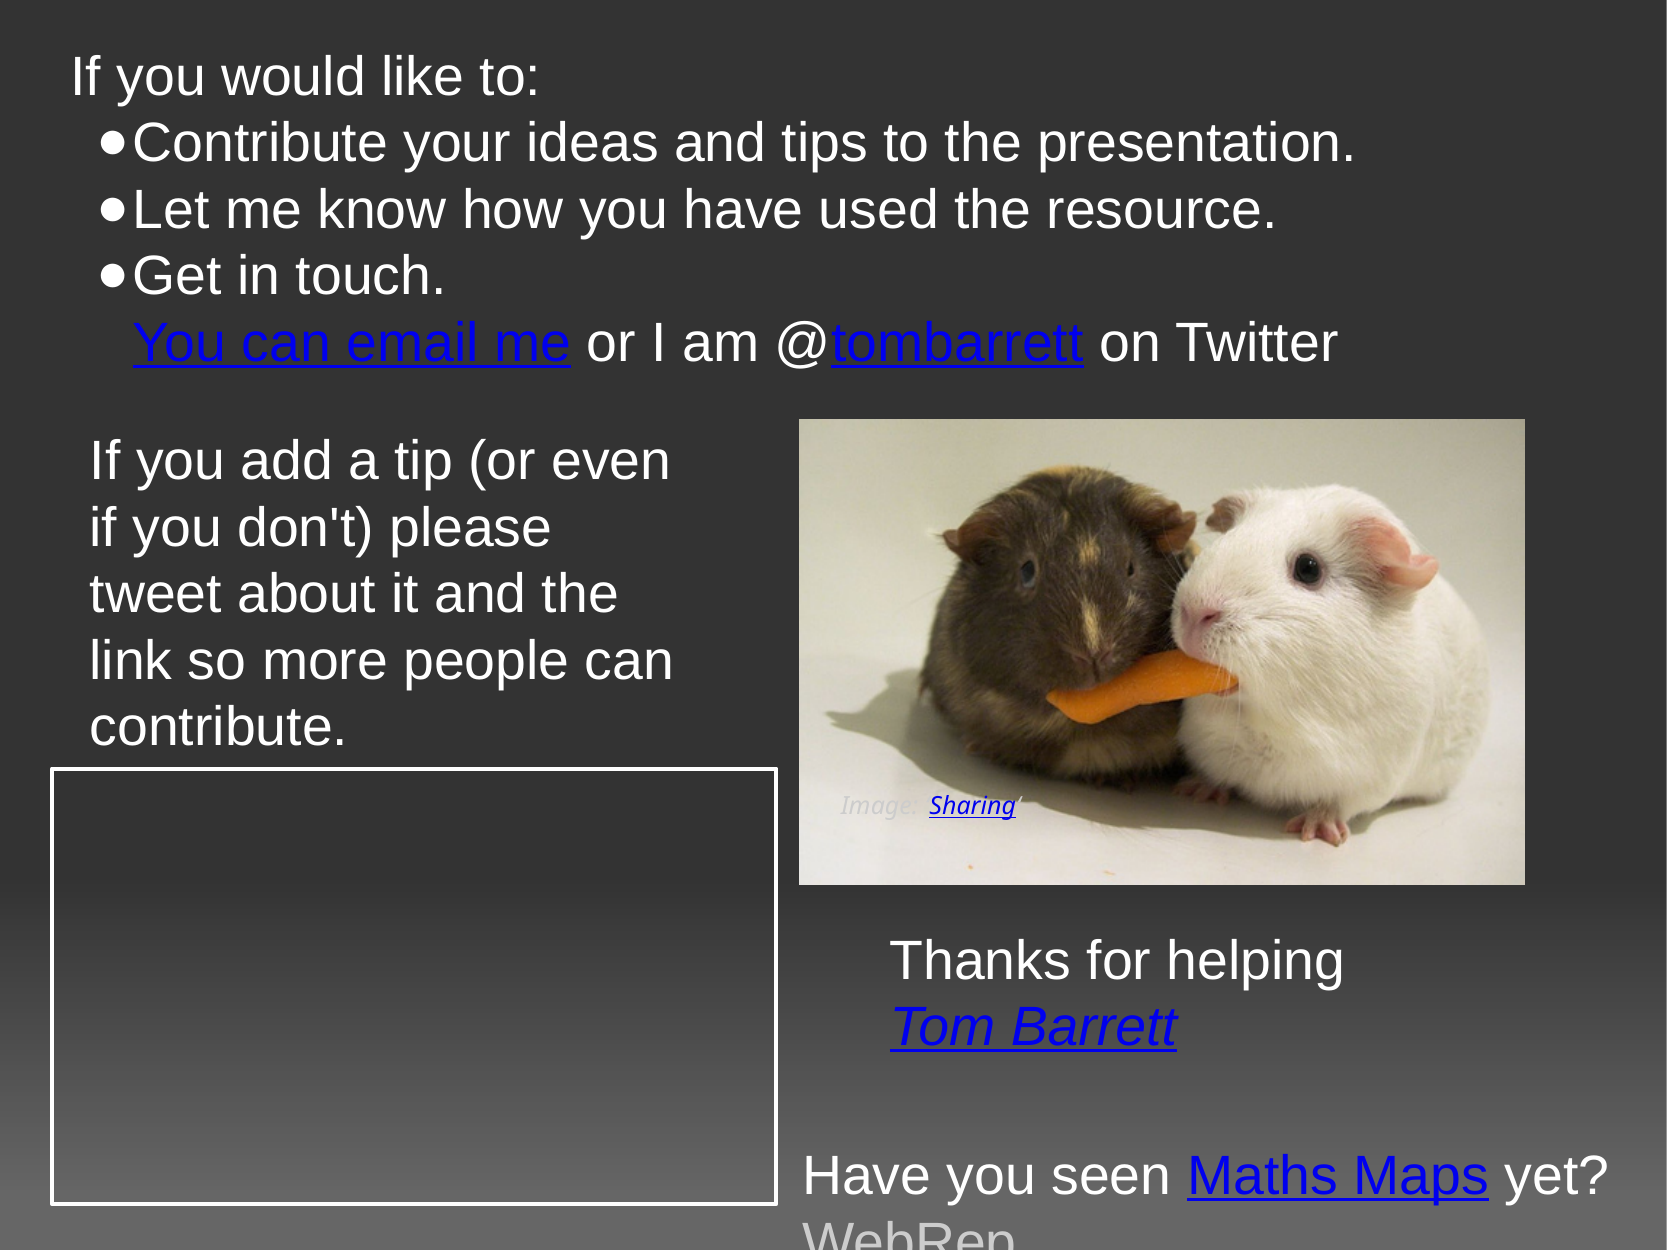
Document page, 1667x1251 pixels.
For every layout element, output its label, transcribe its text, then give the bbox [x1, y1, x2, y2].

picture [0, 0, 1667, 1250]
text_box If you would like to: Contribute your ideas and tips to the presentation. Let me know how you have used the resource. Get in touch. You can email me or I am @tombarrett on Twitter [64, 33, 1562, 451]
text_box Have you seen Maths Maps yet? WebRep Overall rating [796, 1133, 1667, 1250]
text_box If you add a tip (or even if you don't) please tweet about it and the link so more people can contribute. [83, 417, 685, 762]
text_box Thanks for helping Tom Barrett [883, 917, 1511, 1034]
text_box [52, 768, 777, 1205]
